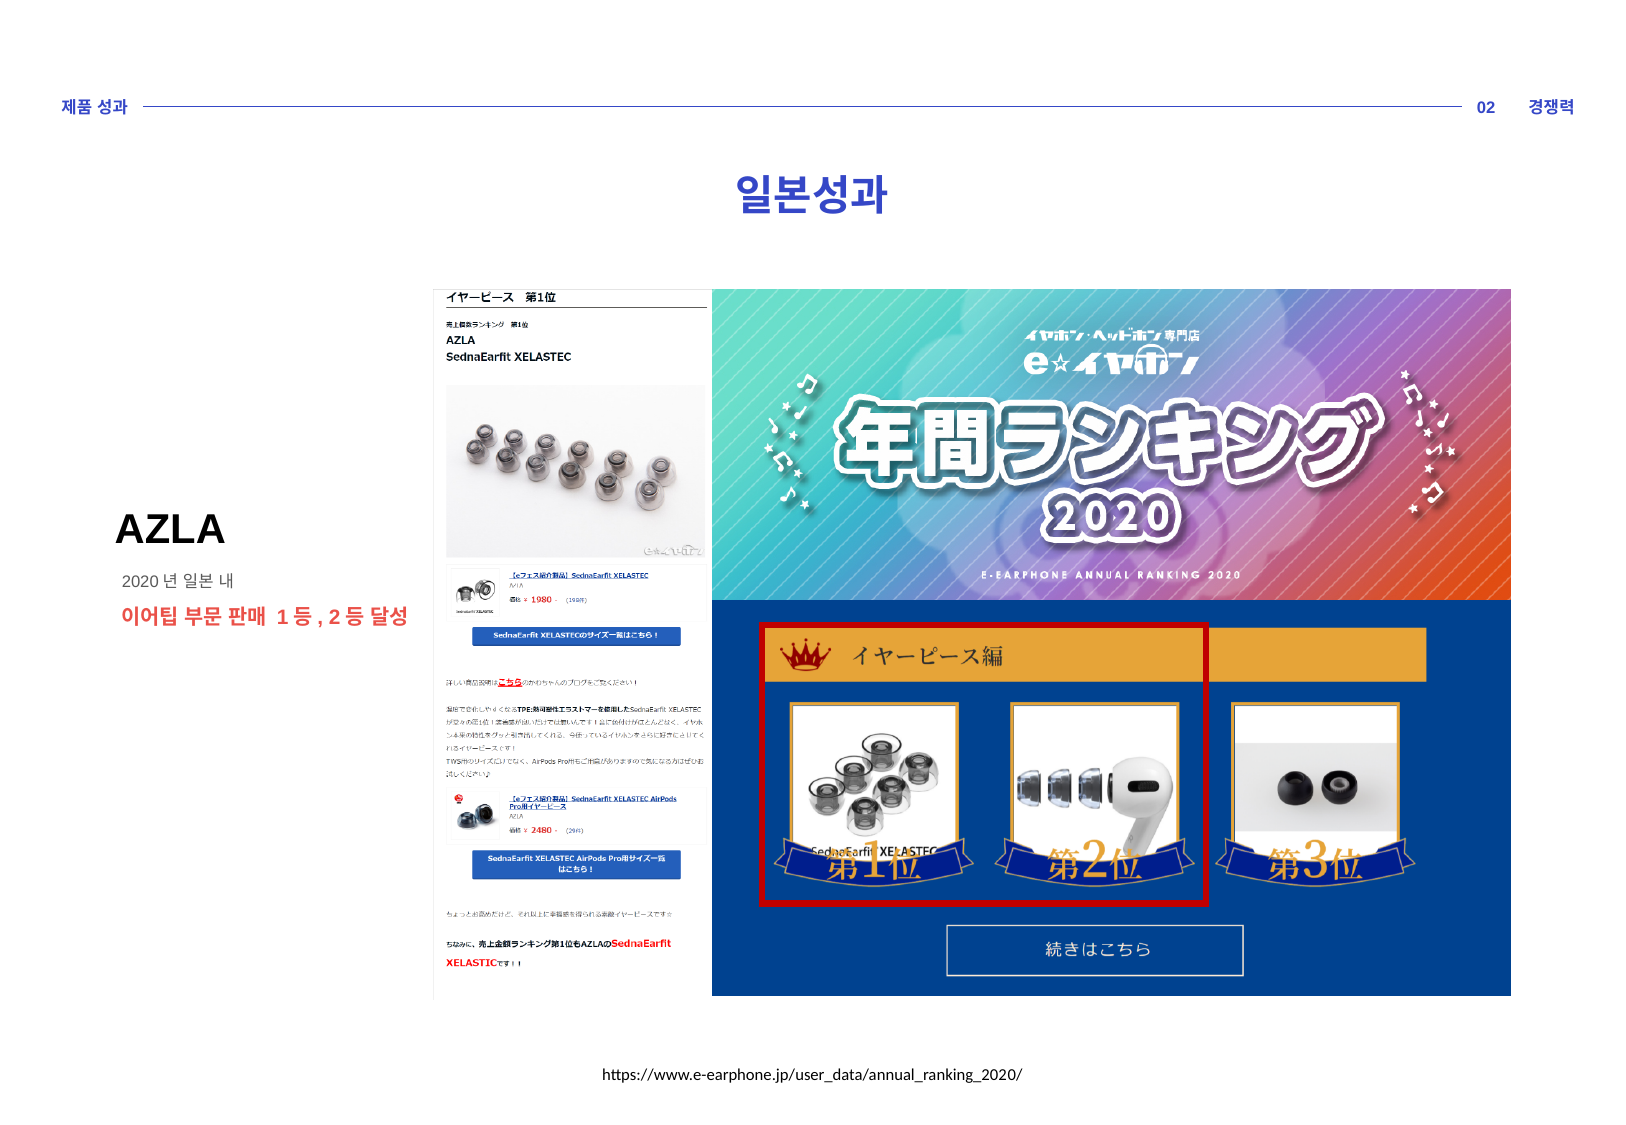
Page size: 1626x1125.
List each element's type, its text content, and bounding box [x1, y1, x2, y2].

text_box 제품 성과 [46, 89, 144, 125]
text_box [100, 484, 430, 633]
text_box 경쟁력 [1513, 89, 1590, 125]
text_box 일본성과 [720, 151, 905, 227]
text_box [433, 289, 1512, 1000]
text_box https://www.e-earphone.jp/user_data/annual_ranking_2020/ [406, 1056, 1219, 1091]
text_box 02 [1462, 89, 1511, 125]
